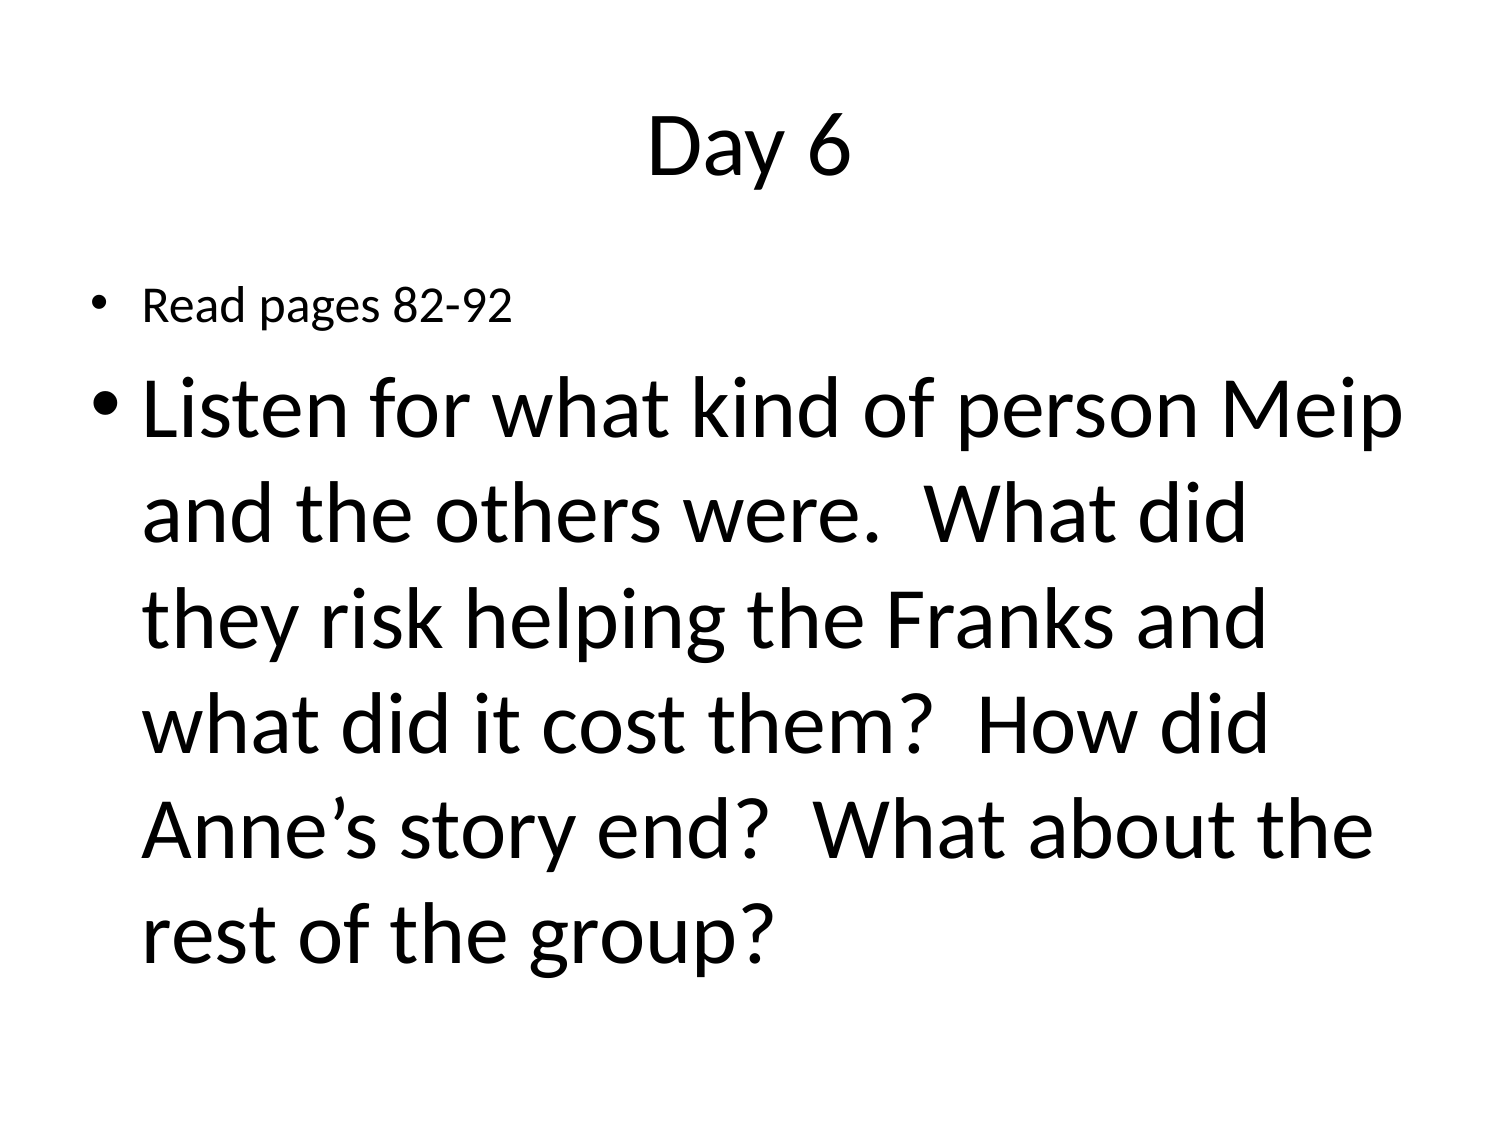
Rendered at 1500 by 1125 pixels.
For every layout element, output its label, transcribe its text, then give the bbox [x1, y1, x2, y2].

title Day 6 [75, 45, 1425, 233]
list Read pages 82-92 Listen for what kind of person Meip and the others were. What did they risk helping the Franks and what did it cost them? How did Anne’s story end? What about the rest of the group? [75, 262, 1425, 1005]
